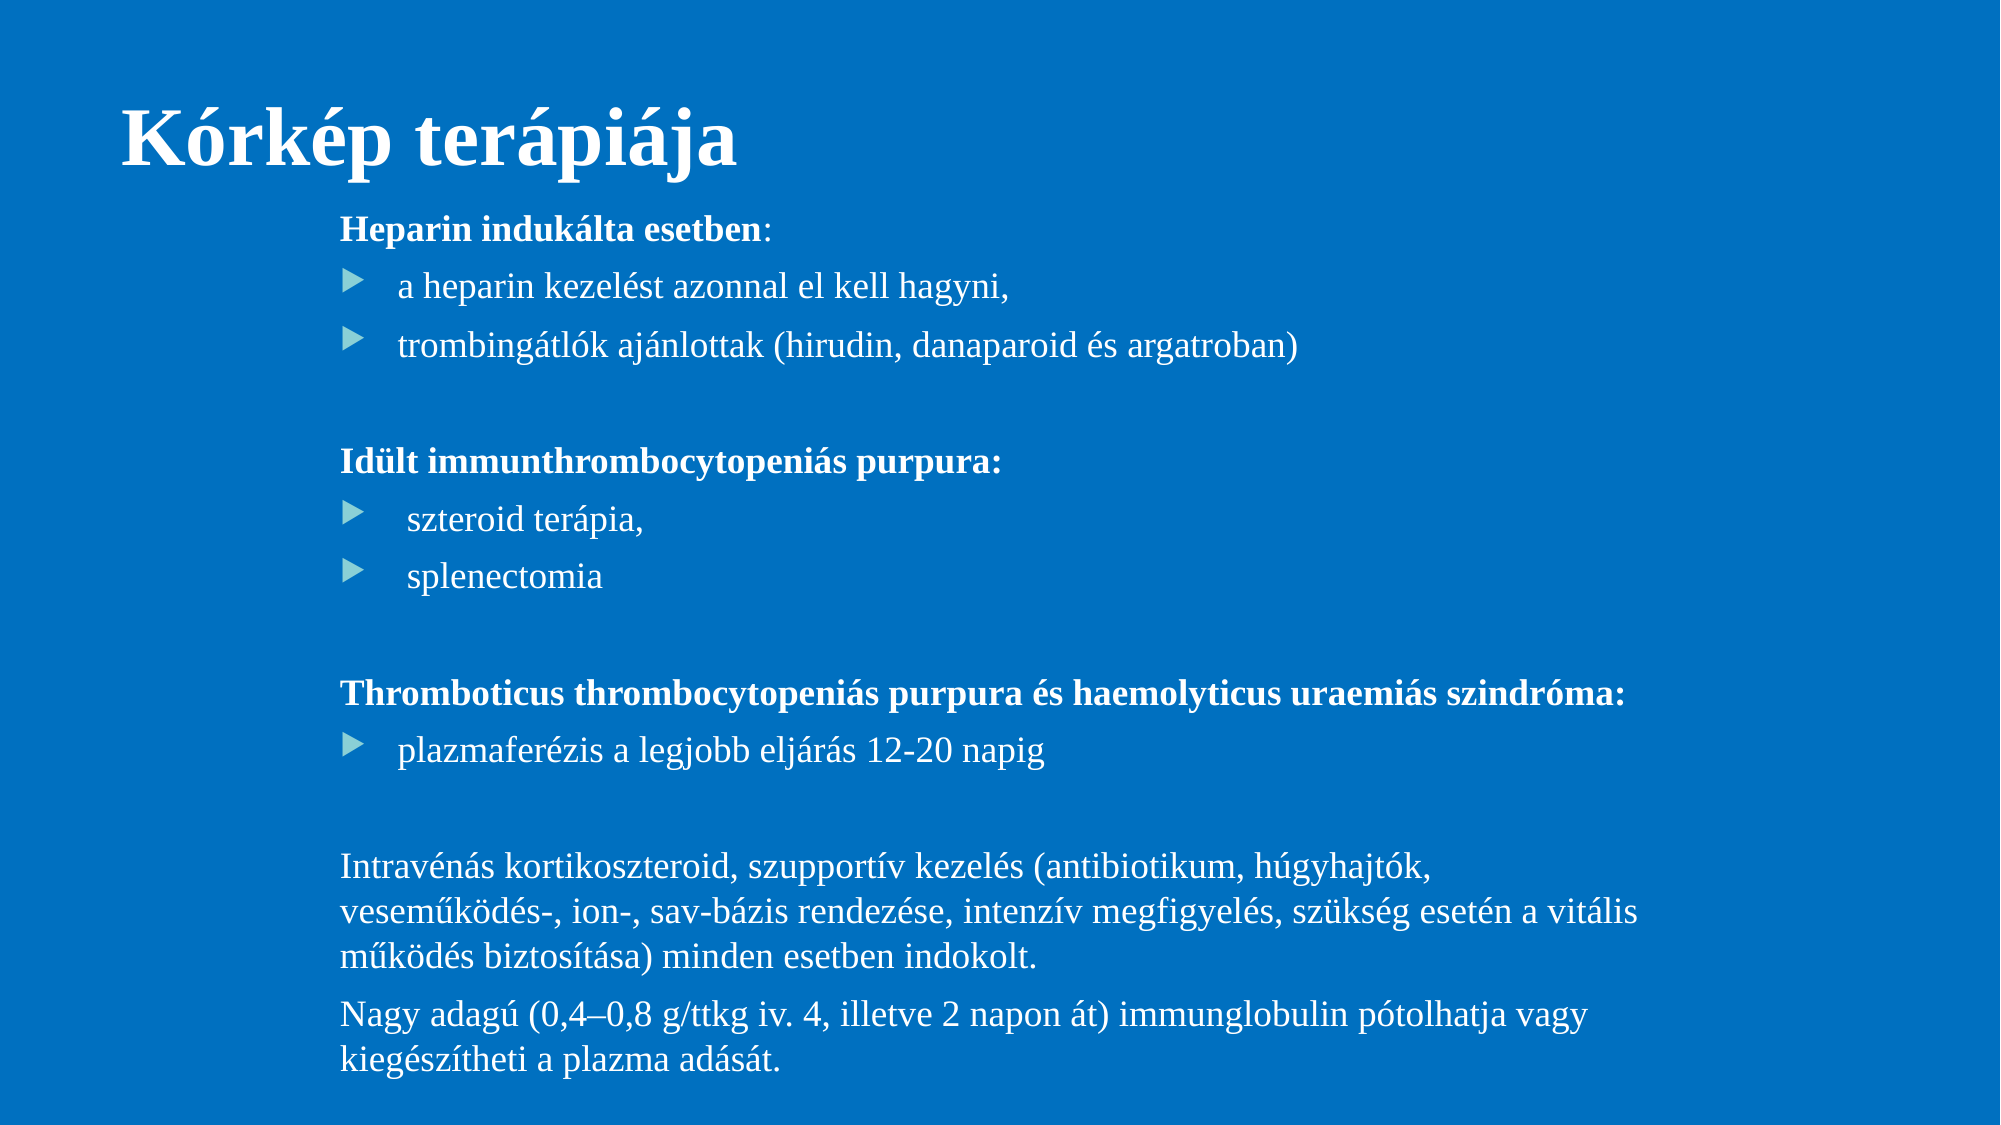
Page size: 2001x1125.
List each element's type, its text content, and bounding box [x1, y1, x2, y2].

title Kórkép terápiája [106, 74, 1649, 304]
list Heparin indukálta esetben: a heparin kezelést azonnal el kell hagyni, trombingátlók ajánlottak (hirudin, danaparoid és argatroban) Idült immunthrombocytopeniás purpura: szteroid terápia, splenectomia Thromboticus thrombocytopeniás purpura és haemolyticus uraemiás szindróma: plazmaferézis a legjobb eljárás 12-20 napig Intravénás kortikoszteroid, szupportív kezelés (antibiotikum, húgyhajtók, veseműködés-, ion-, sav-bázis rendezése, intenzív megfigyelés, szükség esetén a vitális működés biztosítása) minden esetben indokolt. Nagy adagú (0,4–0,8 g/ttkg iv. 4, illetve 2 napon át) immunglobulin pótolhatja vagy kiegészítheti a plazma adását. [324, 196, 1675, 1094]
